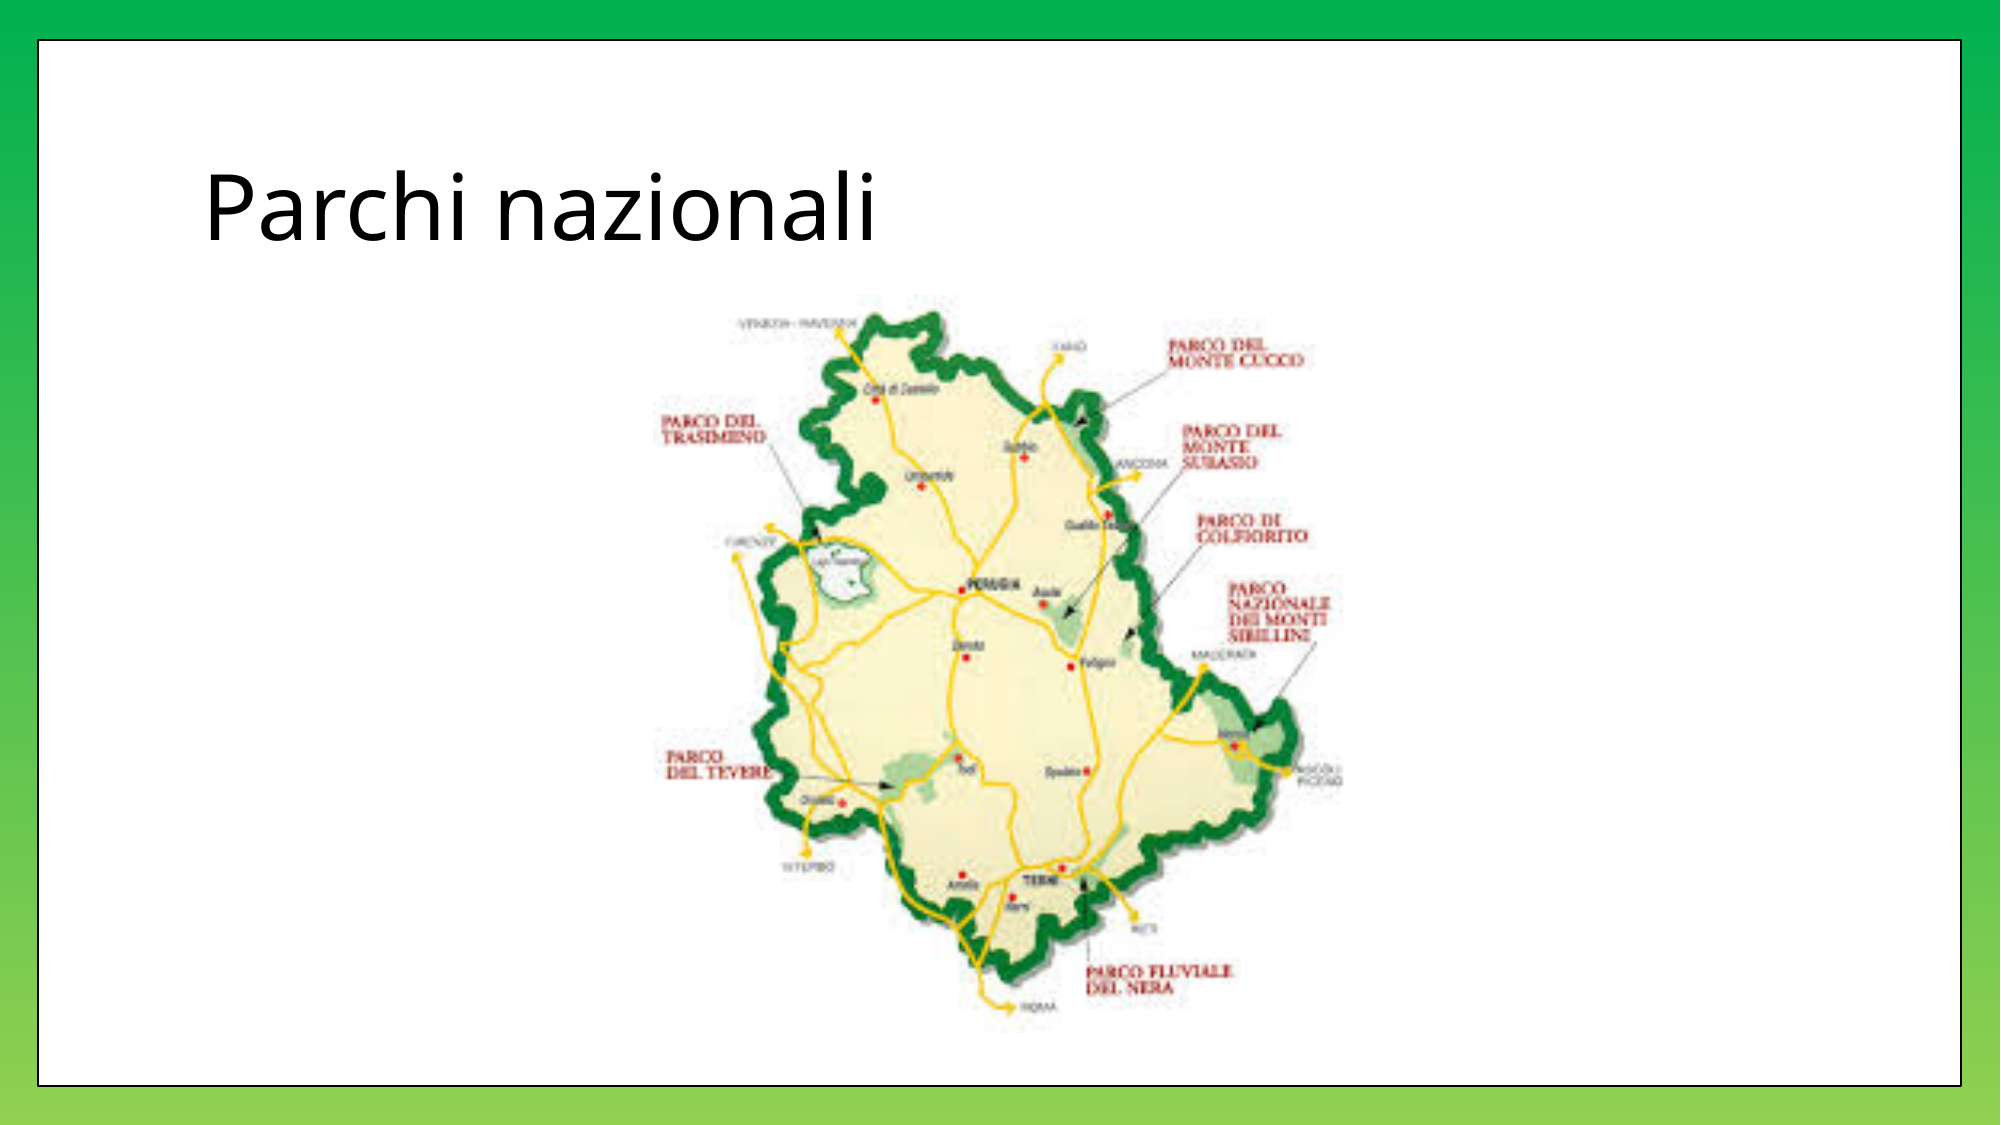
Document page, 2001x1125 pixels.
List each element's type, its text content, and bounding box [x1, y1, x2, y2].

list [653, 294, 1351, 1034]
title Parchi nazionali [187, 99, 1808, 323]
